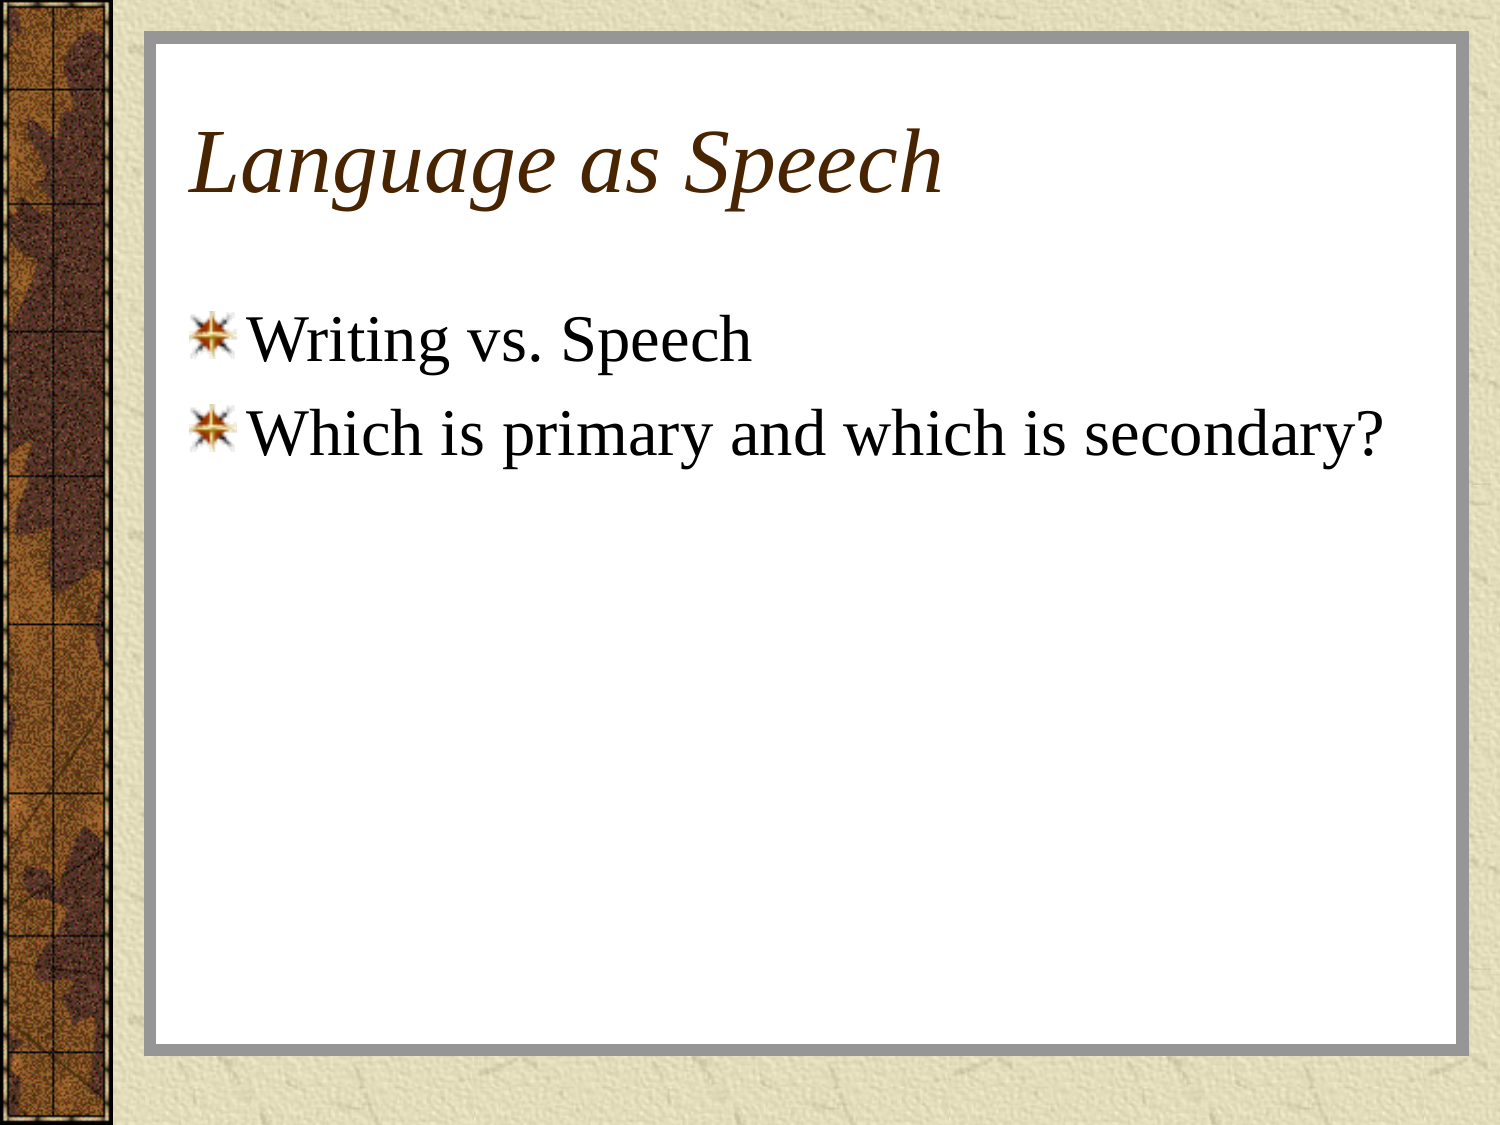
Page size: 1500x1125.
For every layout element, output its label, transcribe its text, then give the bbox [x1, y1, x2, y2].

title Language as Speech [174, 62, 1450, 250]
list Writing vs. Speech Which is primary and which is secondary? [174, 287, 1450, 963]
picture [0, 0, 1500, 1125]
